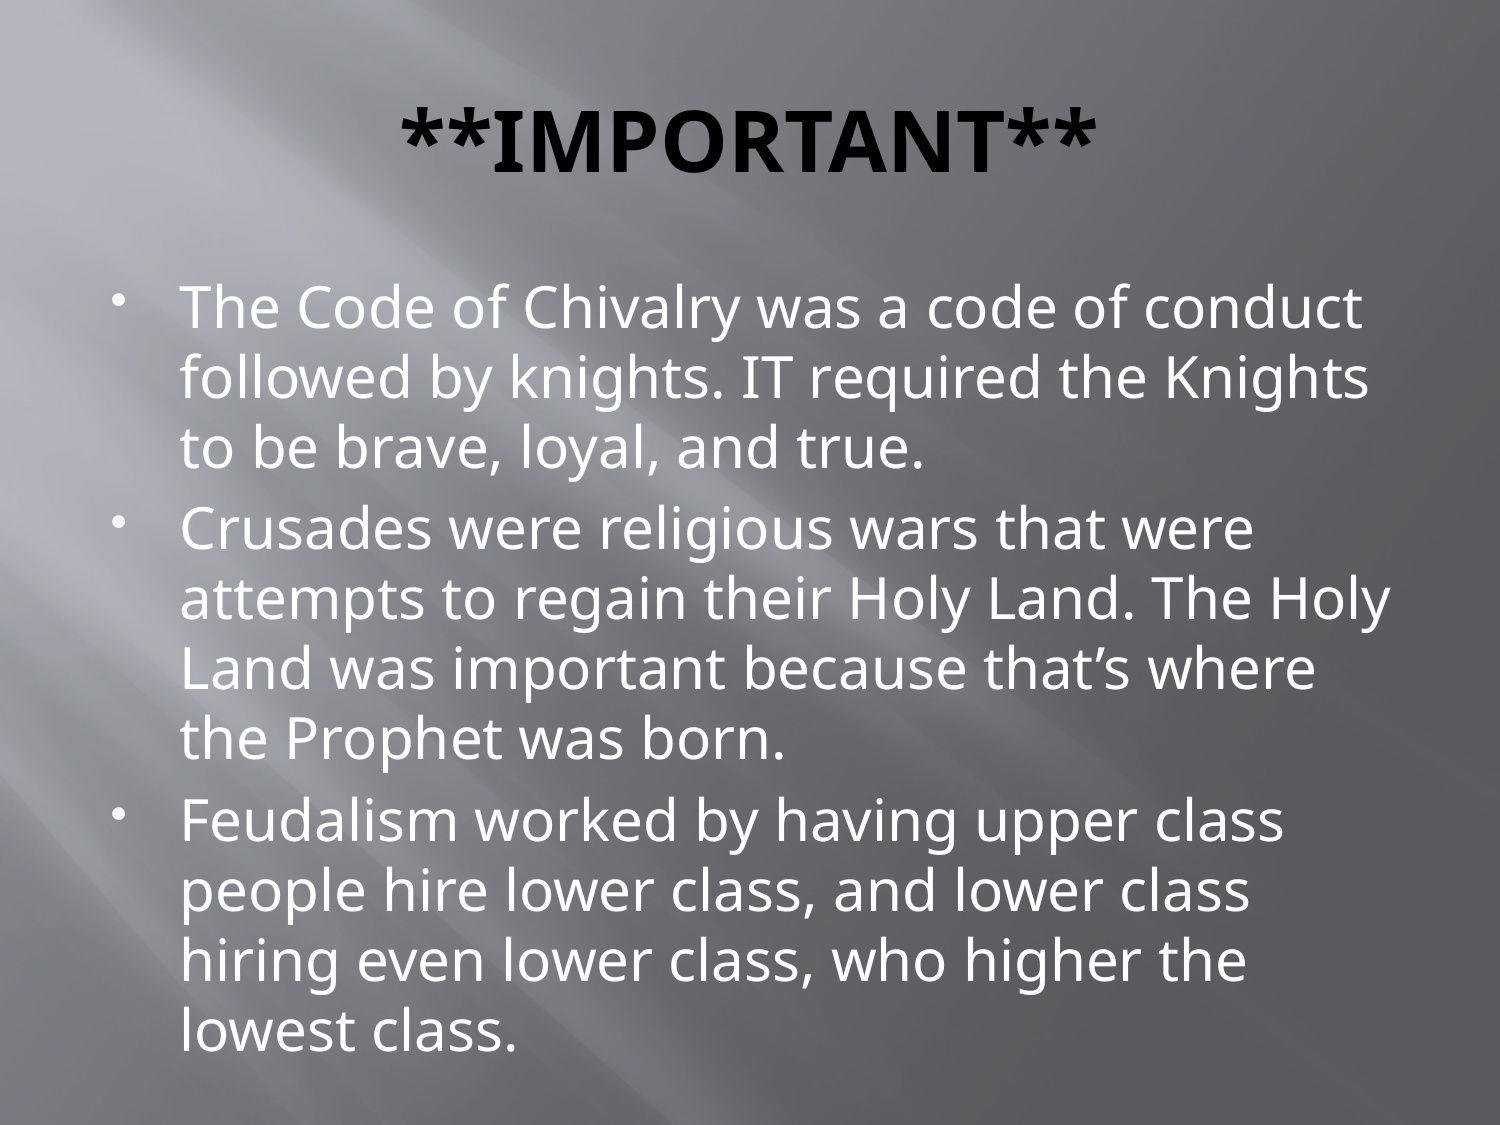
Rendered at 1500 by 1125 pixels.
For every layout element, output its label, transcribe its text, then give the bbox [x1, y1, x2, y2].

title **IMPORTANT** [75, 45, 1425, 233]
list The Code of Chivalry was a code of conduct followed by knights. IT required the Knights to be brave, loyal, and true. Crusades were religious wars that were attempts to regain their Holy Land. The Holy Land was important because that’s where the Prophet was born. Feudalism worked by having upper class people hire lower class, and lower class hiring even lower class, who higher the lowest class. [75, 262, 1425, 1035]
